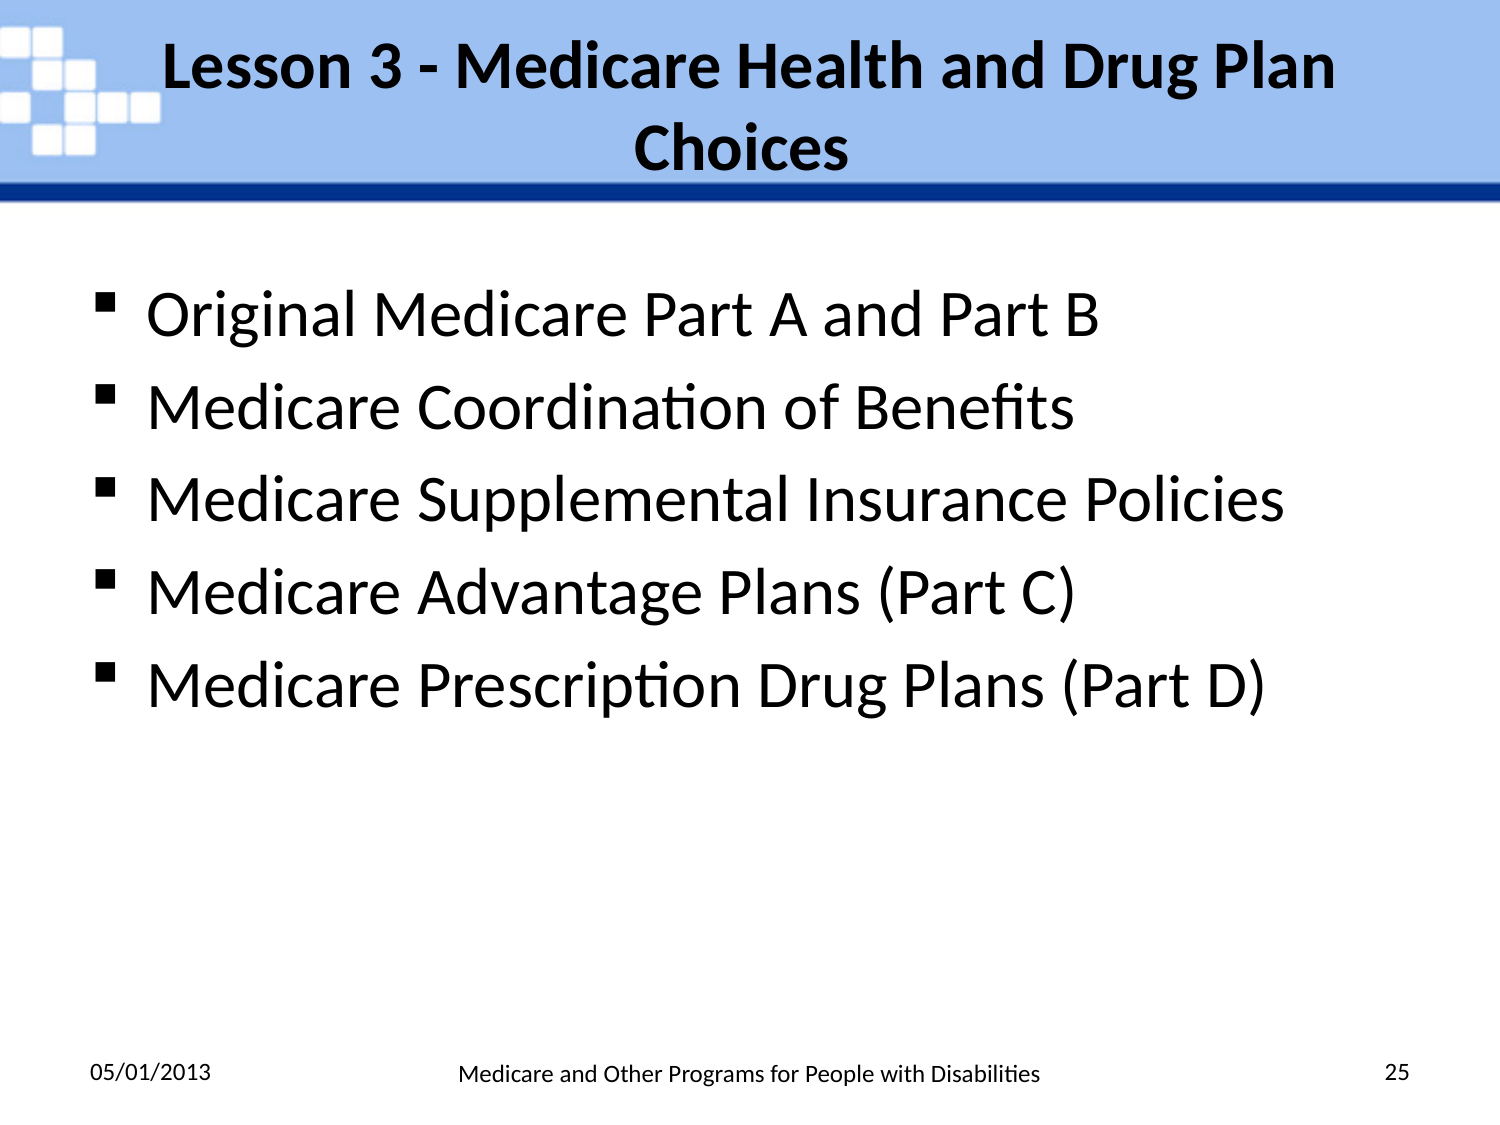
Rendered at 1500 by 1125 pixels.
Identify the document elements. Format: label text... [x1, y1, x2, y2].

title Lesson 3 - Medicare Health and Drug Plan Choices [75, 12, 1425, 193]
list Original Medicare Part A and Part B Medicare Coordination of Benefits Medicare Supplemental Insurance Policies Medicare Advantage Plans (Part C) Medicare Prescription Drug Plans (Part D) [75, 262, 1425, 1005]
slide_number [75, 1040, 425, 1100]
picture [0, 0, 1500, 1125]
text_box Medicare and Other Programs for People with Disabilities [443, 1050, 1057, 1095]
slide_number 25 [1074, 1040, 1425, 1100]
